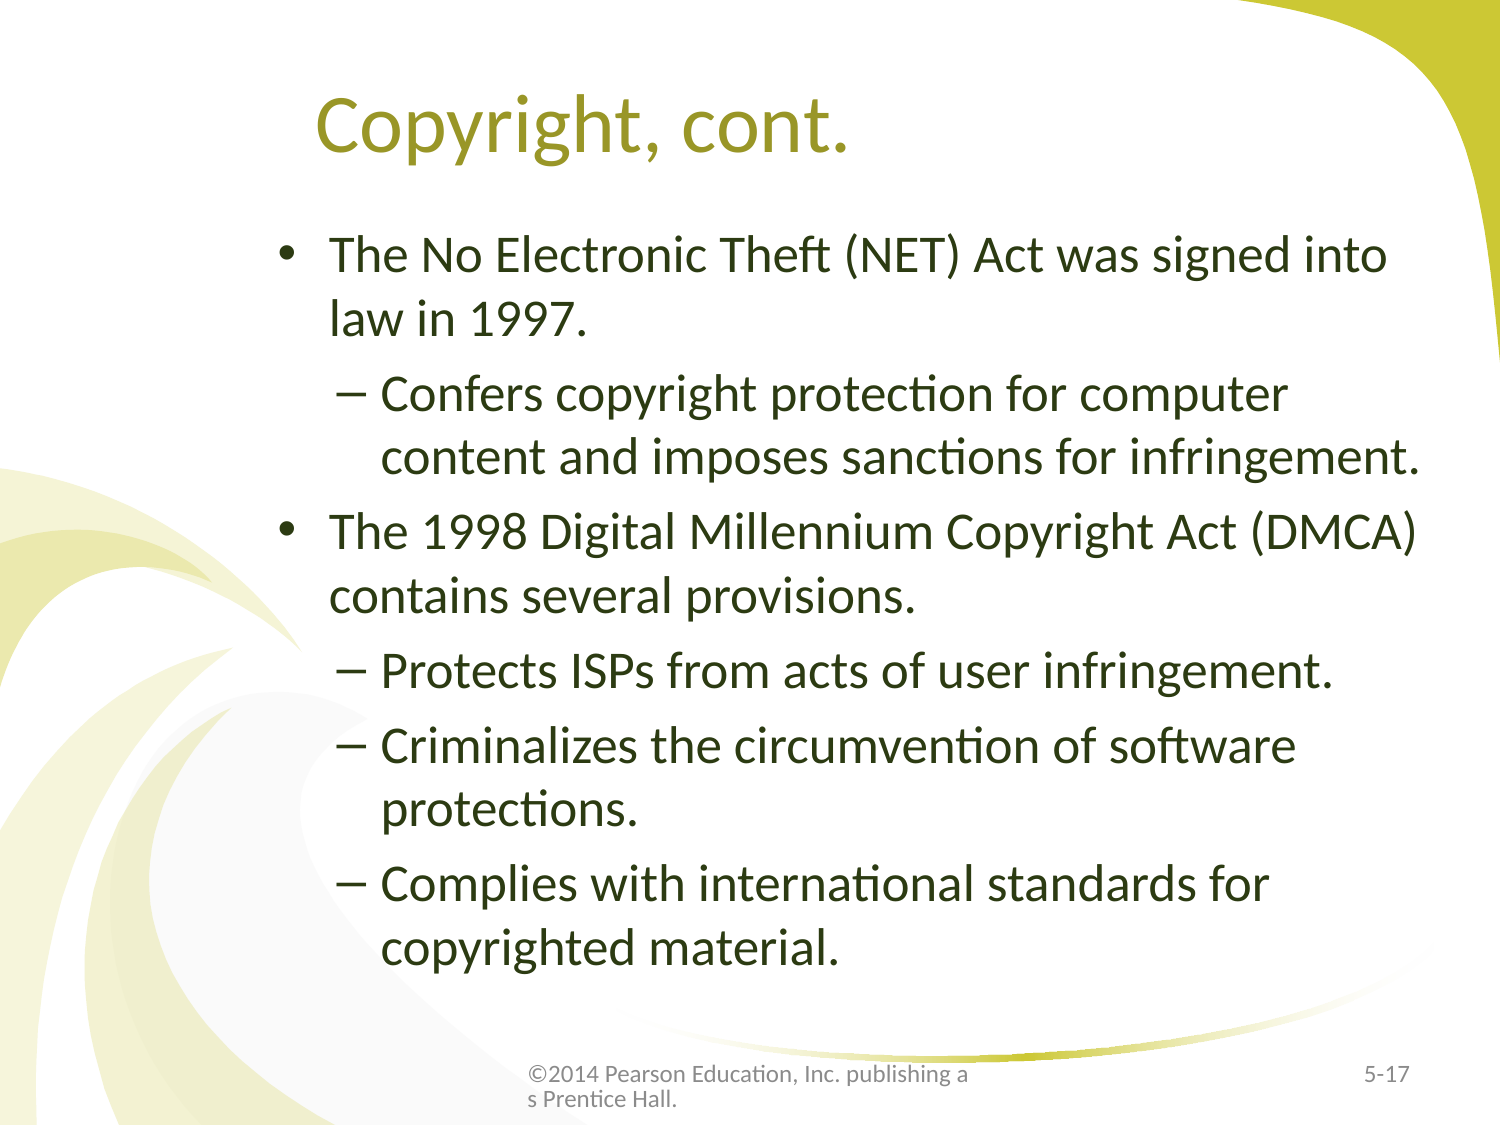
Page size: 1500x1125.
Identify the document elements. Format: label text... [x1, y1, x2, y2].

list The No Electronic Theft (NET) Act was signed into law in 1997. Confers copyright protection for computer content and imposes sanctions for infringement. The 1998 Digital Millennium Copyright Act (DMCA) contains several provisions. Protects ISPs from acts of user infringement. Criminalizes the circumvention of software protections. Complies with international standards for copyrighted material. [262, 212, 1438, 1000]
slide_number 5-17 [1074, 1042, 1425, 1103]
title Copyright, cont. [300, 37, 1438, 200]
footer ©2014 Pearson Education, Inc. publishing as Prentice Hall. [512, 1042, 988, 1103]
